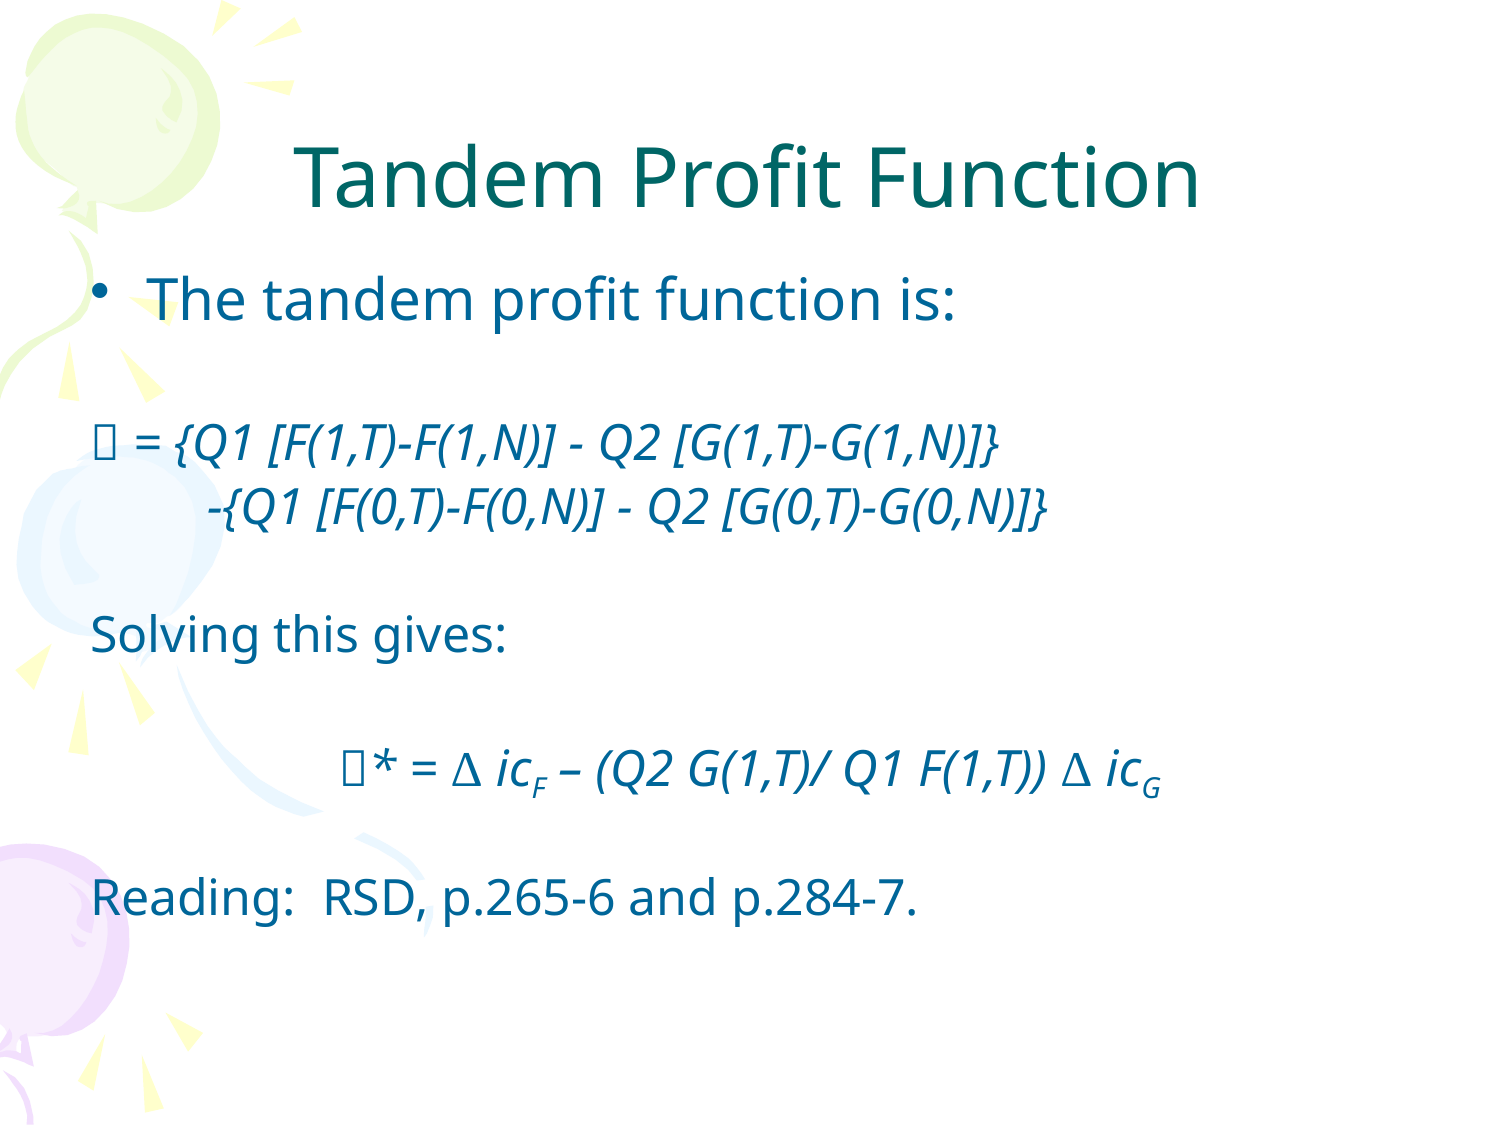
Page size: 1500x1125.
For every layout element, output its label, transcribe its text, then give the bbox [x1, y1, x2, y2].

title Tandem Profit Function [72, 16, 1425, 233]
list The tandem profit function is:  = {Q1 [F(1,T)-F(1,N)] - Q2 [G(1,T)-G(1,N)]} -{Q1 [F(0,T)-F(0,N)] - Q2 [G(0,T)-G(0,N)]} Solving this gives: * = Δ icF – (Q2 G(1,T)/ Q1 F(1,T)) Δ icG Reading: RSD, p.265-6 and p.284-7. [75, 262, 1425, 994]
